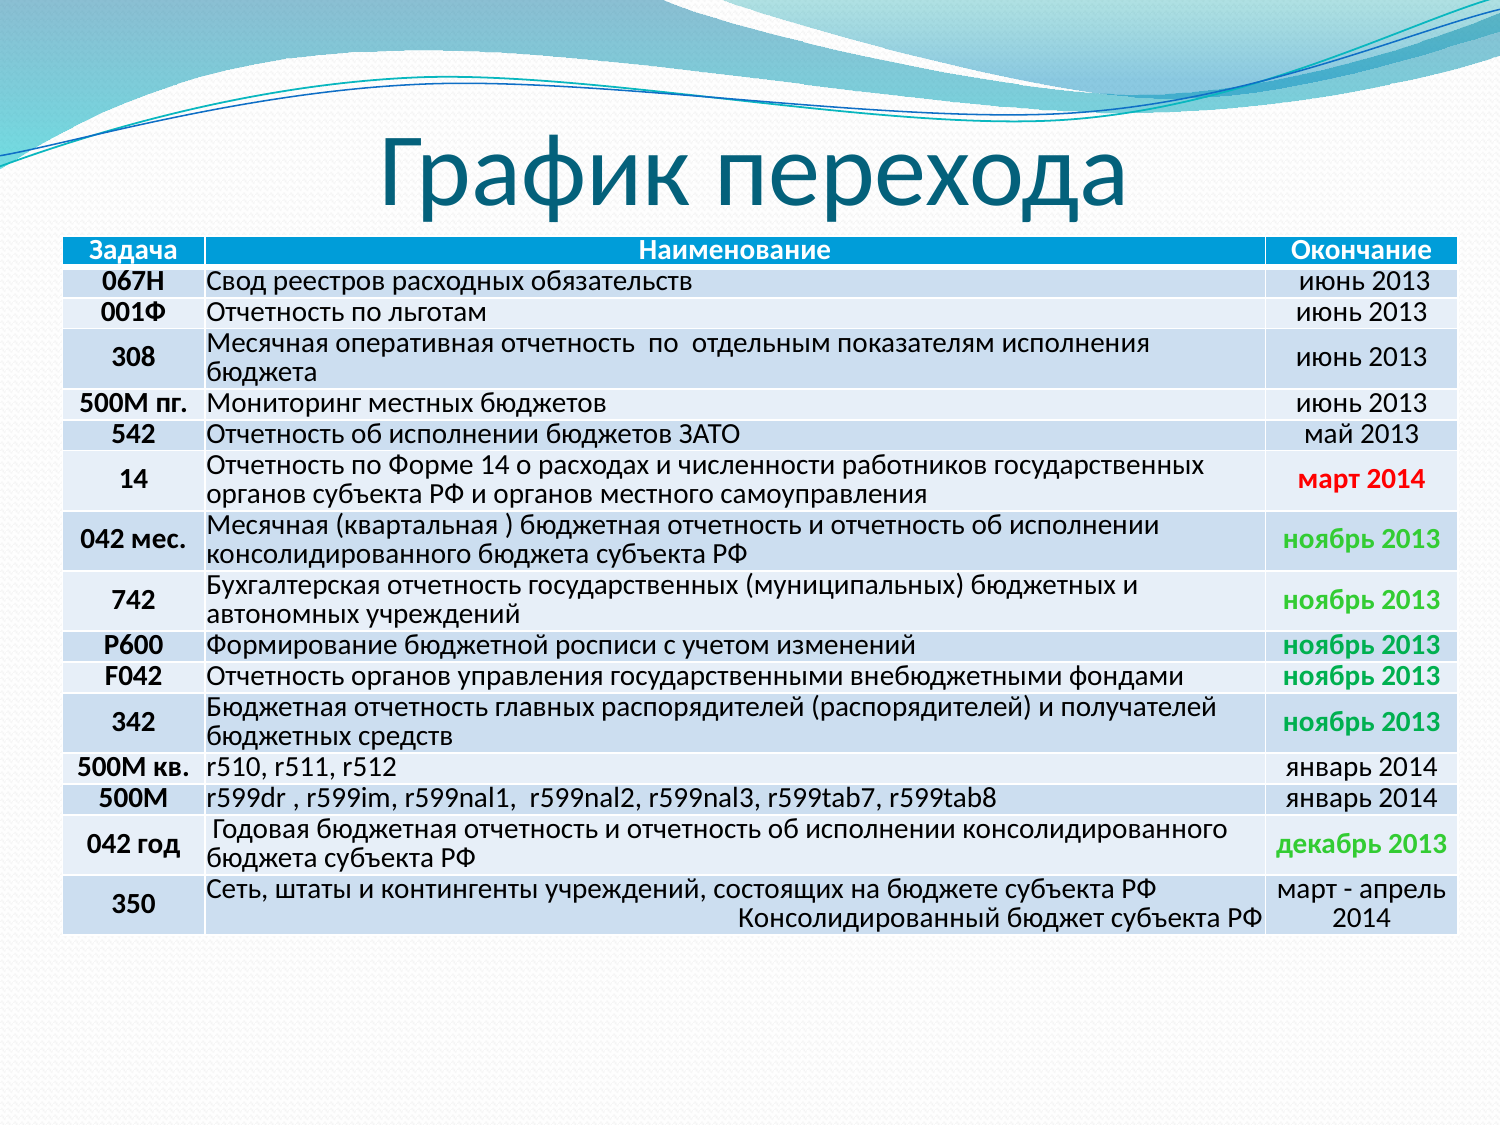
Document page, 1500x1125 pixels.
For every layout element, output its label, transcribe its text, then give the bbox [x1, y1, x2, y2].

table_cell ноябрь 2013 [1266, 632, 1457, 661]
table_cell июнь 2013 [1266, 390, 1457, 419]
table_cell Отчетность по льготам [206, 299, 1265, 328]
table_cell ноябрь 2013 [1266, 663, 1457, 692]
table_cell 500М кв. [63, 754, 204, 783]
table_cell 342 [63, 694, 204, 752]
table_cell март 2014 [1266, 451, 1457, 510]
table_cell Месячная (квартальная ) бюджетная отчетность и отчетность об исполнении консолидированного бюджета субъекта РФ [206, 512, 1265, 570]
table_cell июнь 2013 [1266, 329, 1457, 388]
table_cell Бюджетная отчетность главных распорядителей (распорядителей) и получателей бюджетных средств [206, 694, 1265, 752]
table_cell Отчетность органов управления государственными внебюджетными фондами [206, 663, 1265, 692]
table_cell r510, r511, r512 [206, 754, 1265, 783]
table_cell январь 2014 [1266, 785, 1457, 814]
table_header Наименование [206, 237, 1265, 264]
table_cell ноябрь 2013 [1266, 572, 1457, 630]
table_cell май 2013 [1266, 421, 1457, 450]
table_cell Отчетность по Форме 14 о расходах и численности работников государственных органов субъекта РФ и органов местного самоуправления [206, 451, 1265, 510]
table_cell 350 [63, 876, 204, 934]
table_cell ноябрь 2013 [1266, 512, 1457, 570]
table_cell 742 [63, 572, 204, 630]
table_cell 067Н [63, 270, 204, 297]
table_header Окончание [1266, 237, 1457, 264]
table_cell 308 [63, 329, 204, 388]
table_cell декабрь 2013 [1266, 816, 1457, 874]
table_cell Месячная оперативная отчетность по отдельным показателям исполнения бюджета [206, 329, 1265, 388]
table_cell F042 [63, 663, 204, 692]
table_cell июнь 2013 [1266, 270, 1457, 297]
table_cell Сеть, штаты и контингенты учреждений, состоящих на бюджете субъекта РФ Консолидированный бюджет субъекта РФ [206, 876, 1265, 934]
table_cell 500М пг. [63, 390, 204, 419]
table_cell 14 [63, 451, 204, 510]
table_cell Бухгалтерская отчетность государственных (муниципальных) бюджетных и автономных учреждений [206, 572, 1265, 630]
table_cell июнь 2013 [1266, 299, 1457, 328]
table_cell Отчетность об исполнении бюджетов ЗАТО [206, 421, 1265, 450]
title График перехода [79, 85, 1430, 227]
table_cell 542 [63, 421, 204, 450]
table_cell январь 2014 [1266, 754, 1457, 783]
table_cell март - апрель 2014 [1266, 876, 1457, 934]
table_cell Формирование бюджетной росписи с учетом изменений [206, 632, 1265, 661]
table_cell 001Ф [63, 299, 204, 328]
table_cell Годовая бюджетная отчетность и отчетность об исполнении консолидированного бюджета субъекта РФ [206, 816, 1265, 874]
table_cell 042 год [63, 816, 204, 874]
table_cell Мониторинг местных бюджетов [206, 390, 1265, 419]
table_header Задача [63, 237, 204, 264]
table_cell Свод реестров расходных обязательств [206, 270, 1265, 297]
table_cell ноябрь 2013 [1266, 694, 1457, 752]
table_cell 042 мес. [63, 512, 204, 570]
table_cell Р600 [63, 632, 204, 661]
table_cell 500М [63, 785, 204, 814]
table_cell r599dr , r599im, r599nal1, r599nal2, r599nal3, r599tab7, r599tab8 [206, 785, 1265, 814]
